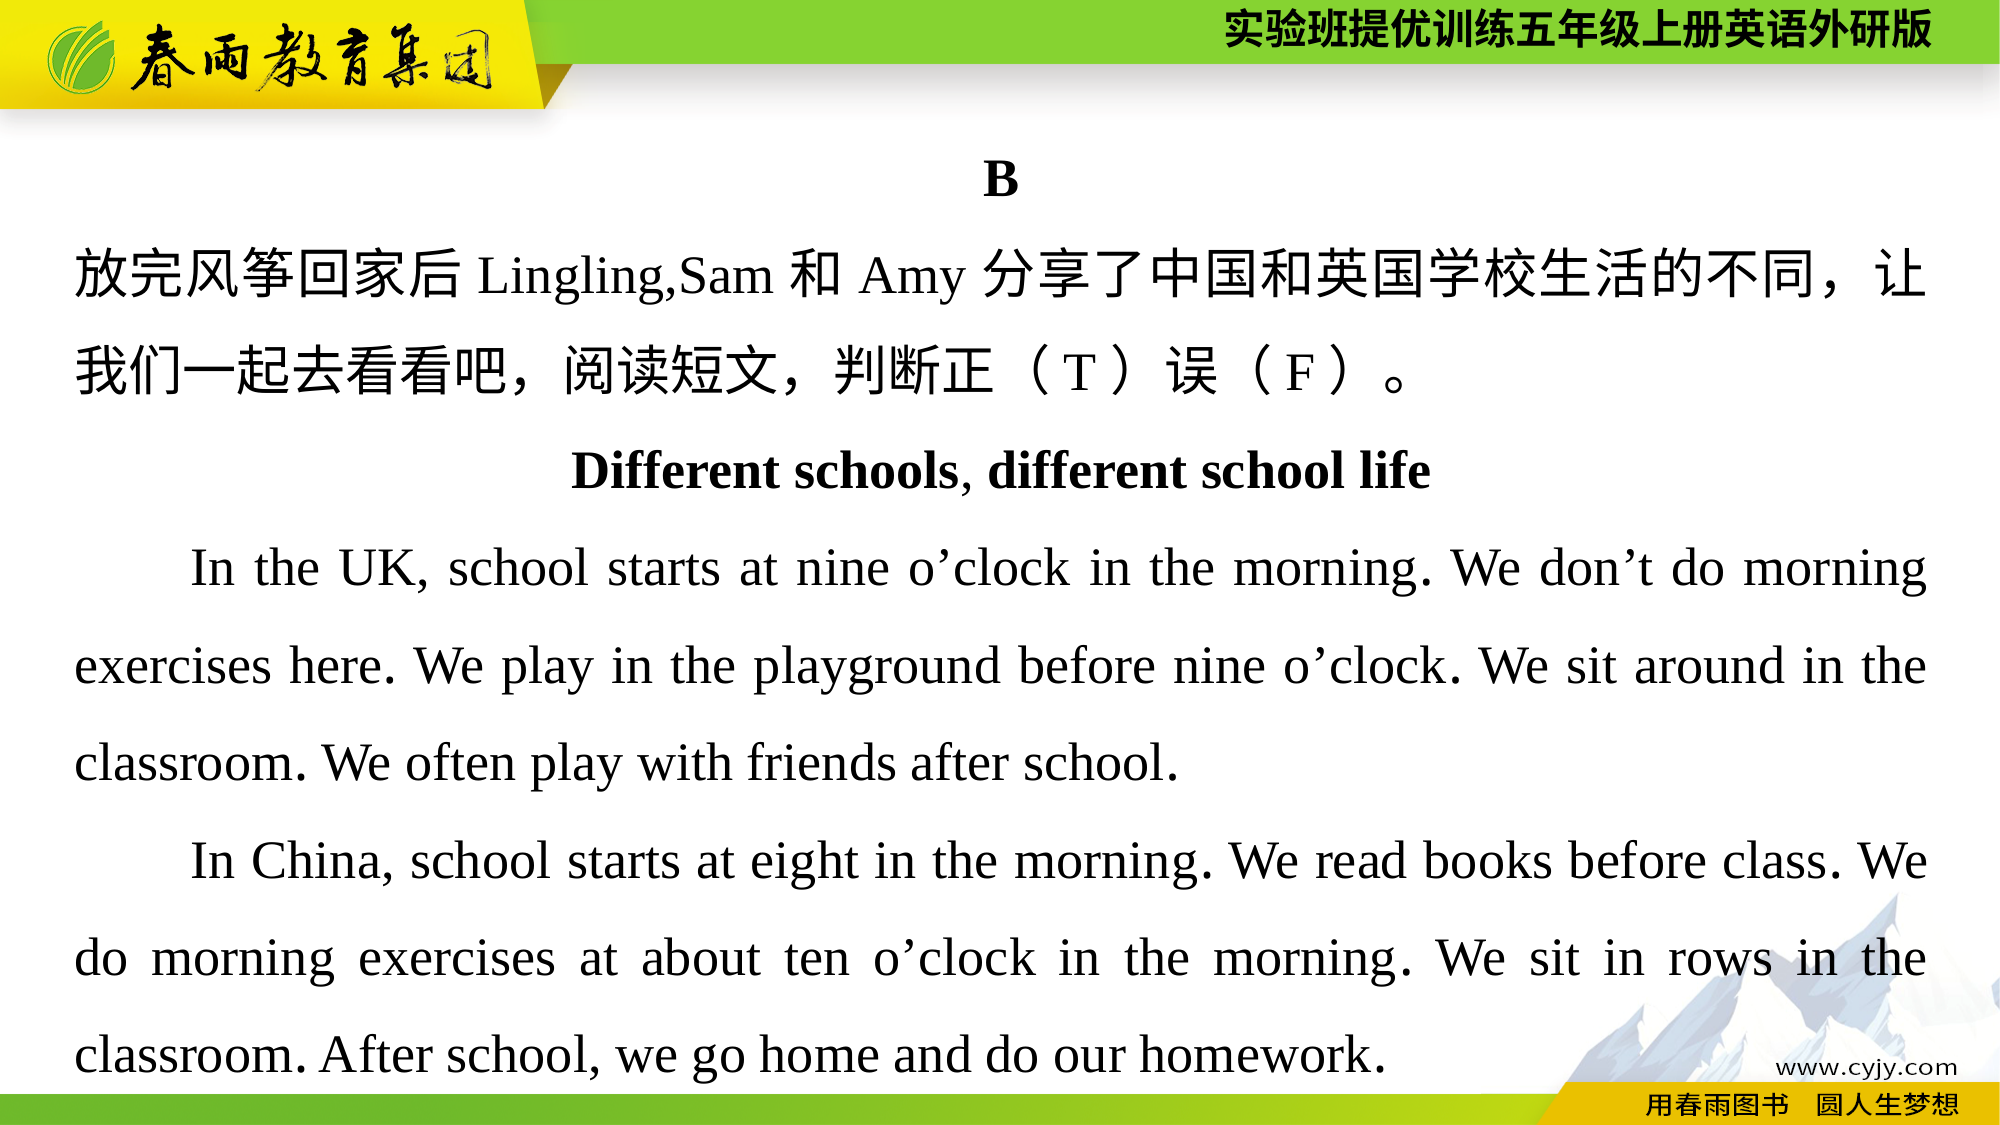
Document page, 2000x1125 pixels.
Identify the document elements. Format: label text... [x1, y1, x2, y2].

list B 放完风筝回家后Lingling,Sam和Amy分享了中国和英国学校生活的不同，让我们一起去看看吧，阅读短文，判断正（T）误（F）。 Different schools, different school life In the UK, school starts at nine o’clock in the morning. We don’t do morning exercises here. We play in the playground before nine o’clock. We sit around in the classroom. We often play with friends after school. In China, school starts at eight in the morning. We read books before class. We do morning exercises at about ten o’clock in the morning. We sit in rows in the classroom. After school, we go home and do our homework. [59, 101, 1944, 1089]
picture [0, 0, 2000, 1125]
